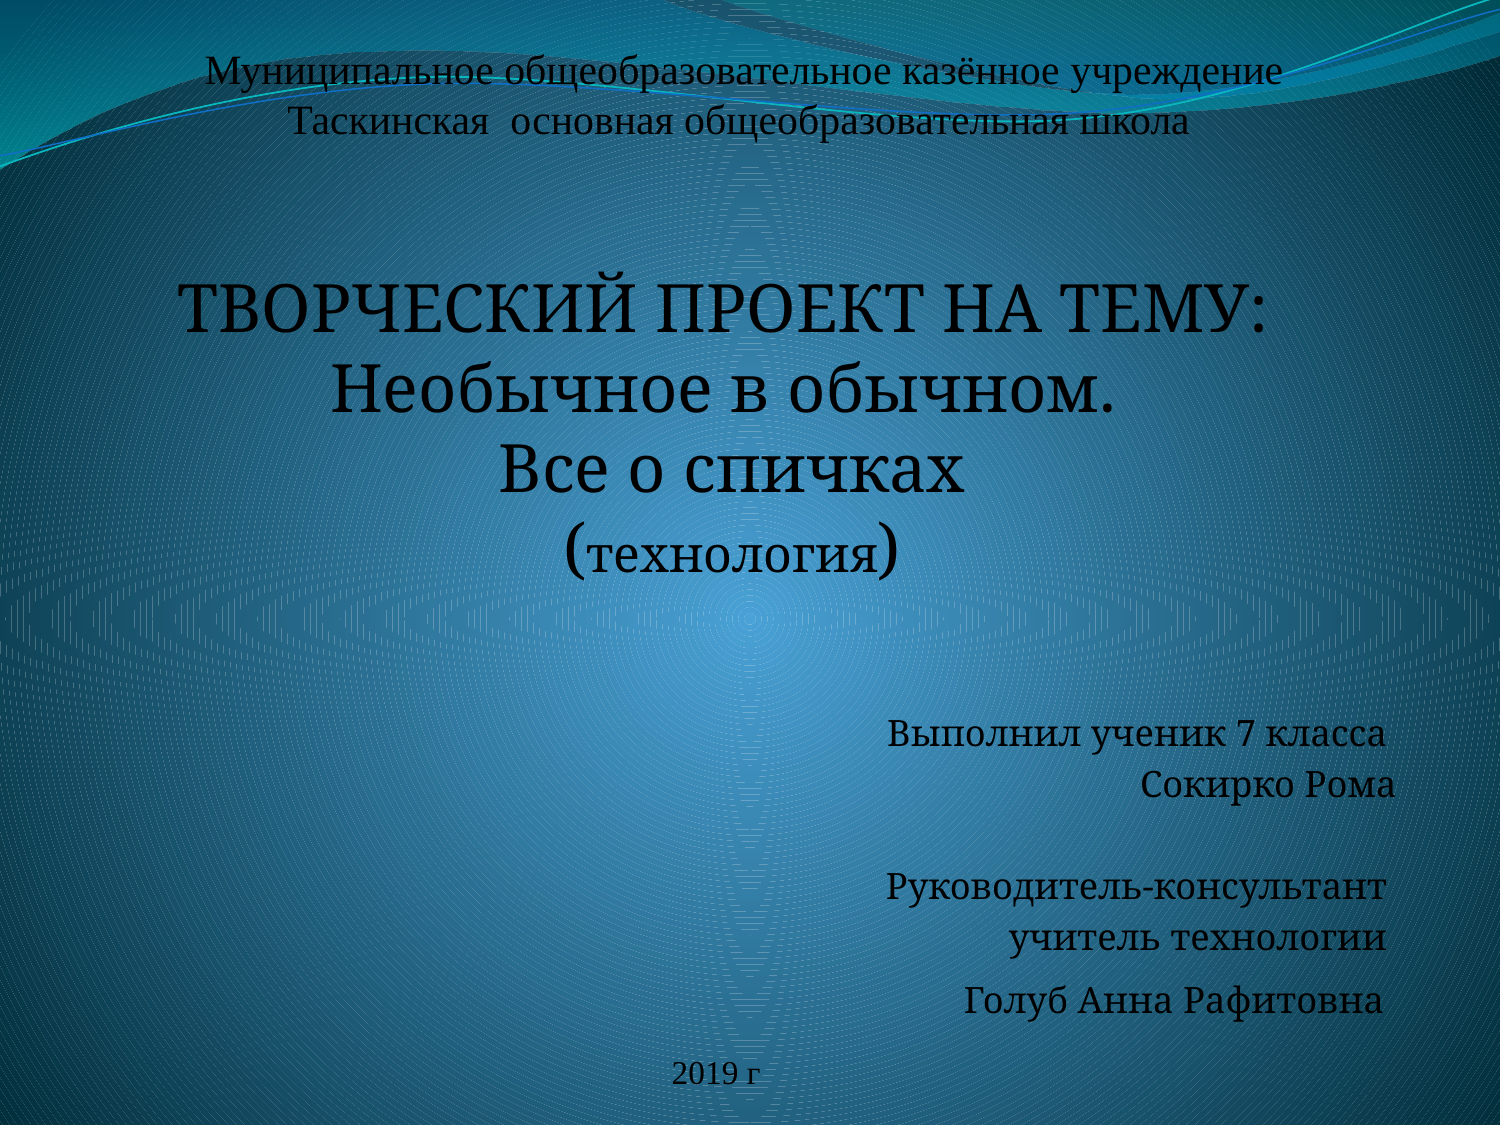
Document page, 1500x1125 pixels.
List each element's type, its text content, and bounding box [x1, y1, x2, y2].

title ТВОРЧЕСКИЙ ПРОЕКТ НА ТЕМУ: Необычное в обычном. Все о спичках (технология) [58, 234, 1409, 586]
text_box Муниципальное общеобразовательное казённое учреждение Таскинская основная общеобразовательная школа [105, 35, 1383, 150]
text_box 2019 г [656, 1043, 776, 1099]
subtitle Выполнил ученик 7 класса Сокирко Рома Руководитель-консультант учитель технологии Голуб Анна Рафитовна [632, 703, 1407, 1032]
